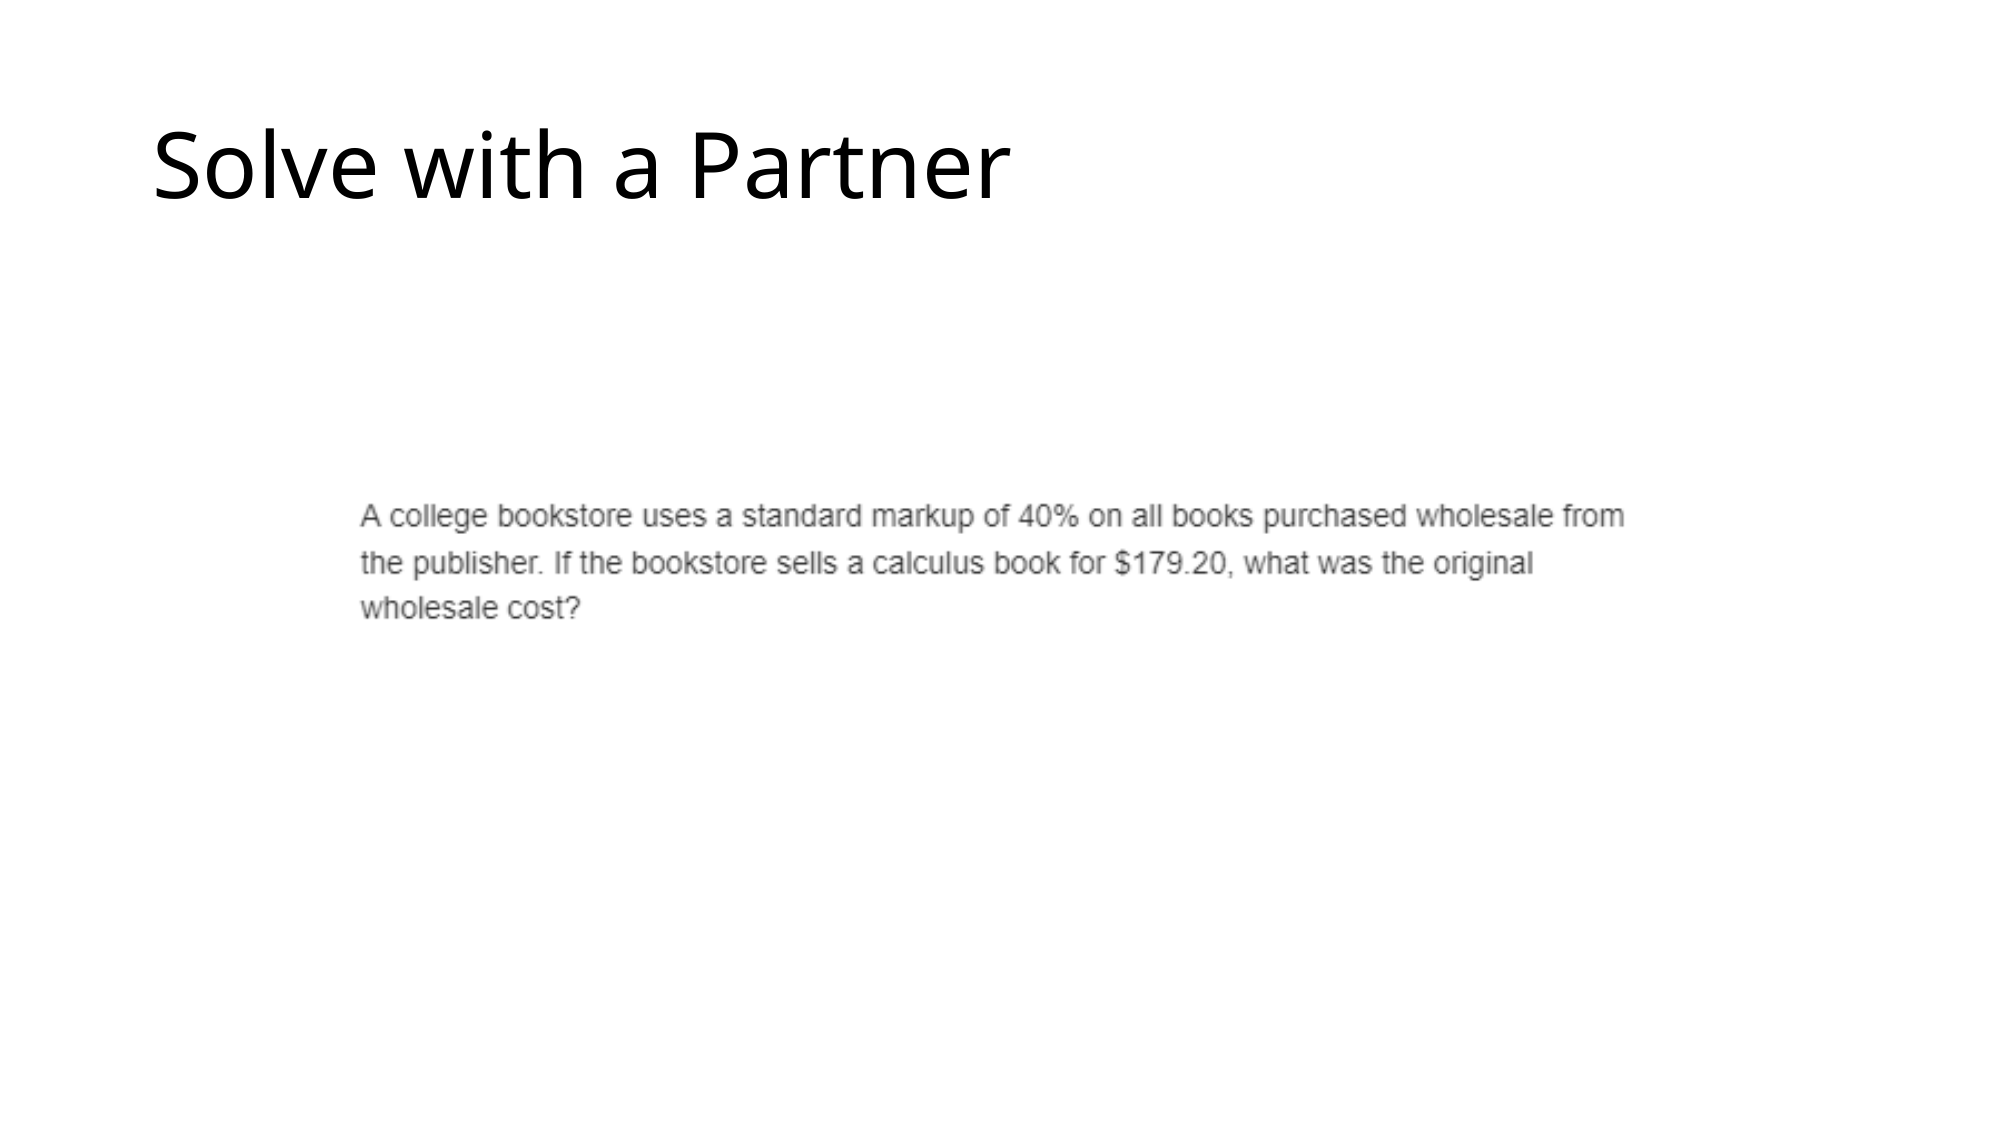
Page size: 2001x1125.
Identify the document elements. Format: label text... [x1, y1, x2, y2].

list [348, 489, 1651, 635]
title Solve with a Partner [137, 59, 1863, 278]
